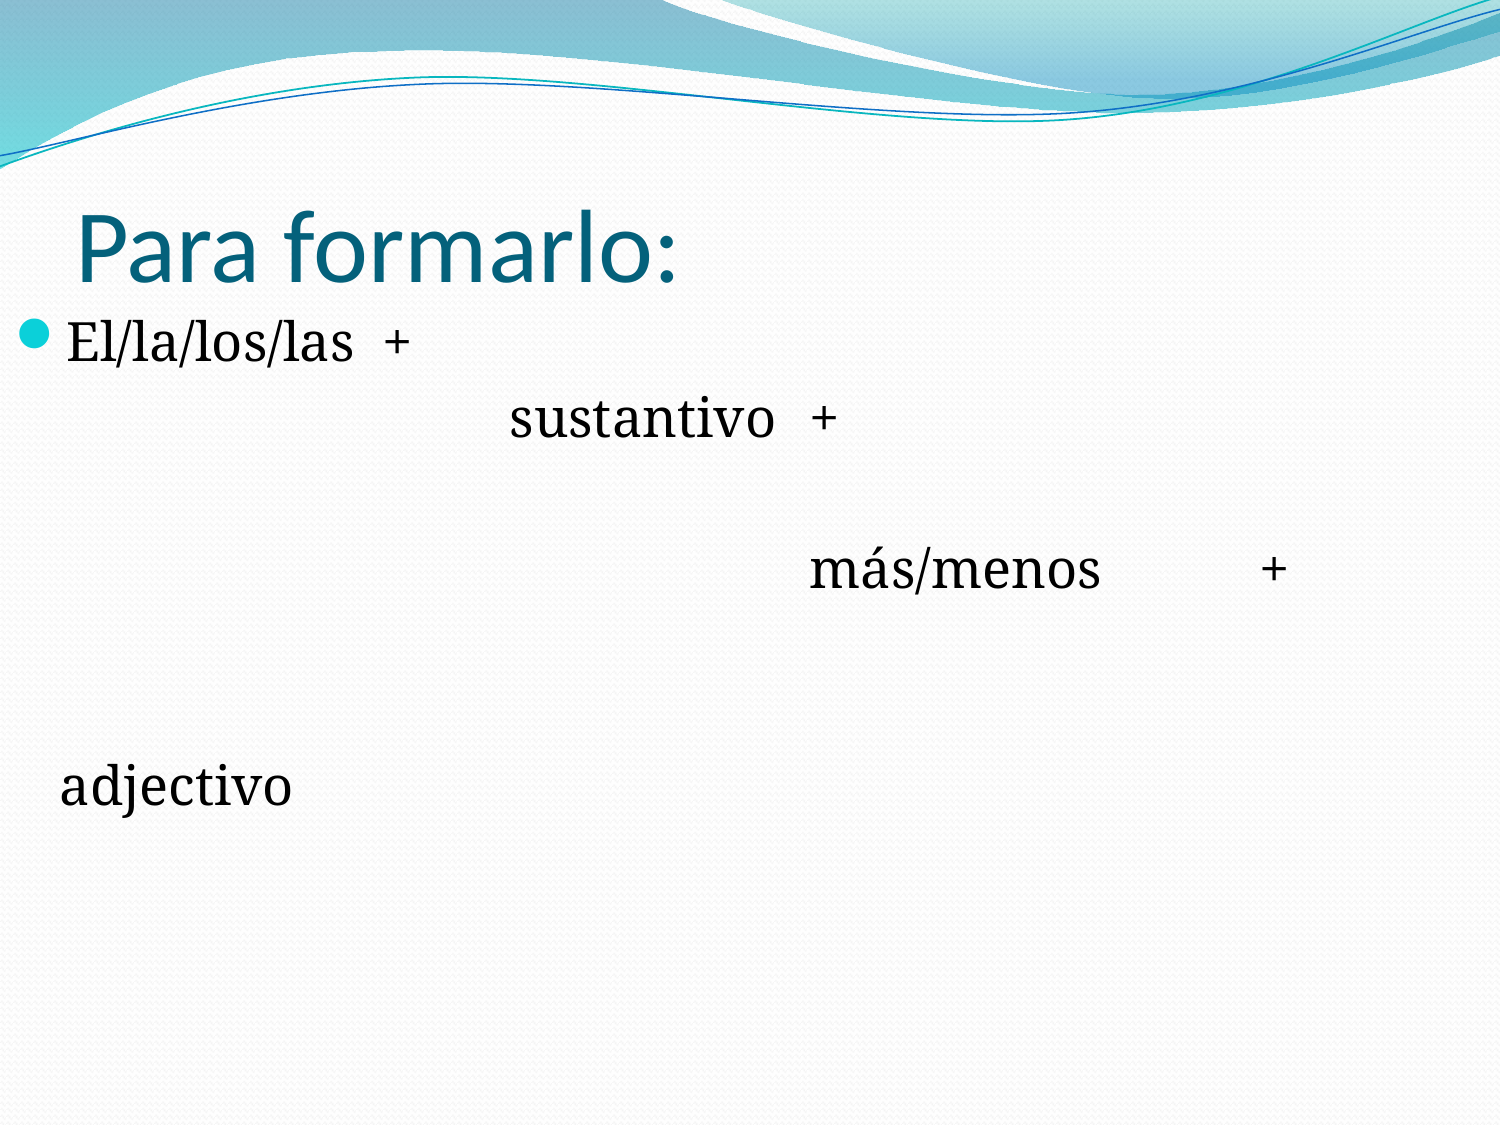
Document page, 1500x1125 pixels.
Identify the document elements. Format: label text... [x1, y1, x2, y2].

list El/la/los/las + sustantivo + más/menos + adjectivo [0, 299, 1500, 1038]
title Para formarlo: [74, 115, 1426, 299]
